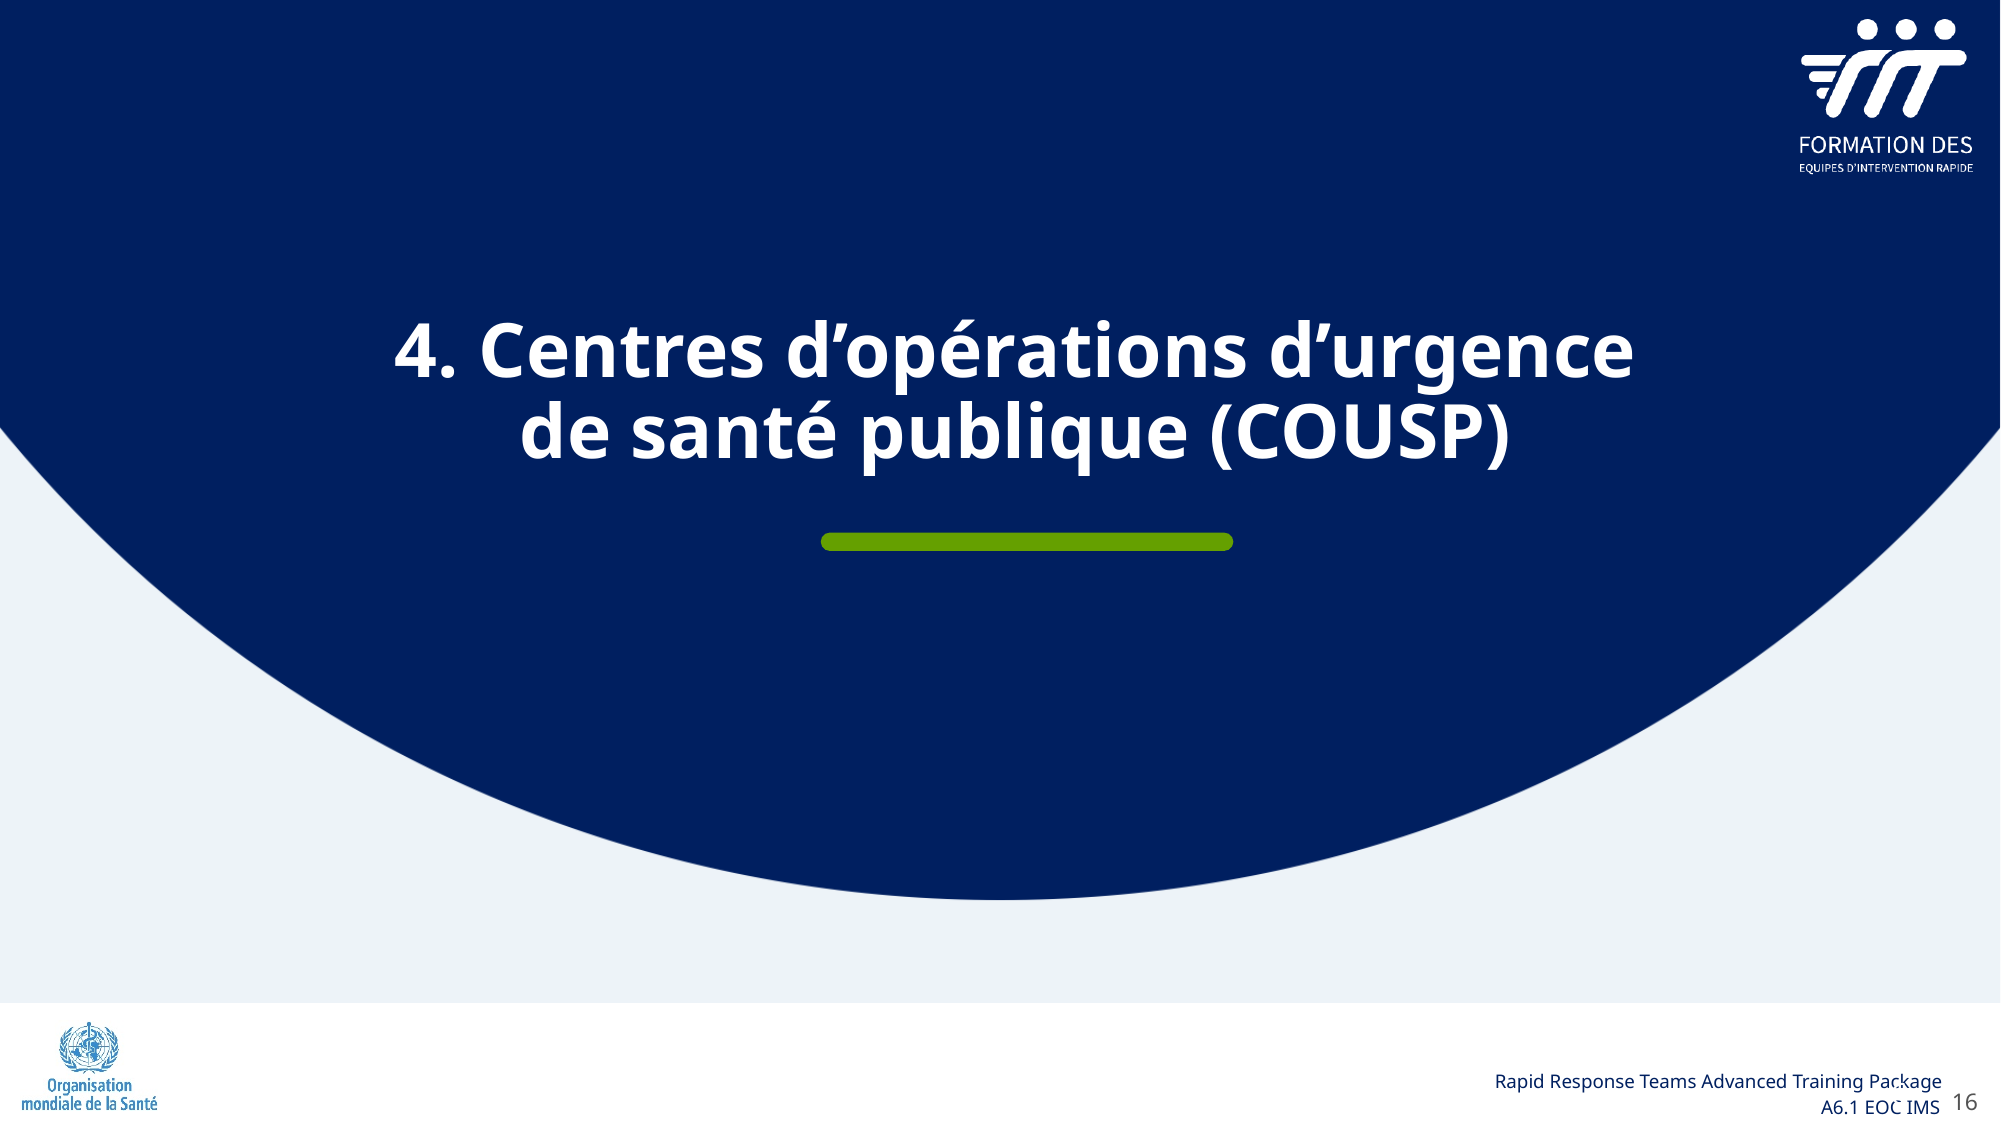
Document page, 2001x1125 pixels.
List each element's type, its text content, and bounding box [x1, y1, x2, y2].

picture [20, 1020, 158, 1111]
list 4. Centres d’opérations d’urgence de santé publique (COUSP) [363, 240, 1668, 548]
slide_number 16 [1882, 1037, 1930, 1092]
picture [0, 0, 2001, 1003]
